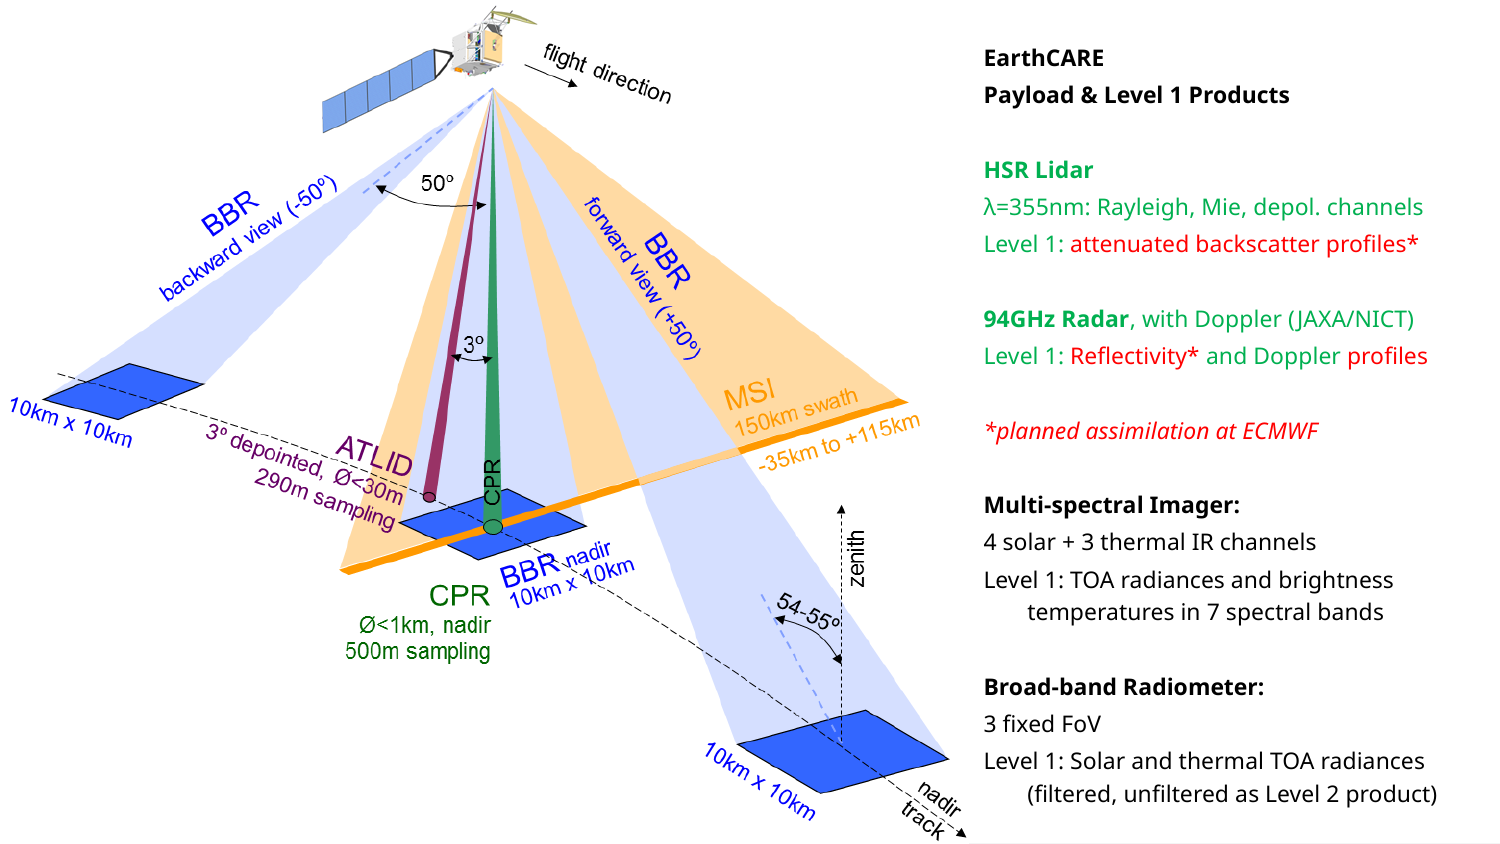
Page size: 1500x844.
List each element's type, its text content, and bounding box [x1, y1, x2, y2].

text_box EarthCARE Payload & Level 1 Products HSR Lidar λ=355nm: Rayleigh, Mie, depol. channels Level 1: attenuated backscatter profiles* 94GHz Radar, with Doppler (JAXA/NICT) Level 1: Reflectivity* and Doppler profiles *planned assimilation at ECMWF Multi-spectral Imager: 4 solar + 3 thermal IR channels Level 1: TOA radiances and brightness temperatures in 7 spectral bands Broad-band Radiometer: 3 fixed FoV Level 1: Solar and thermal TOA radiances (filtered, unfiltered as Level 2 product) [970, 0, 1500, 844]
picture [0, 0, 969, 844]
